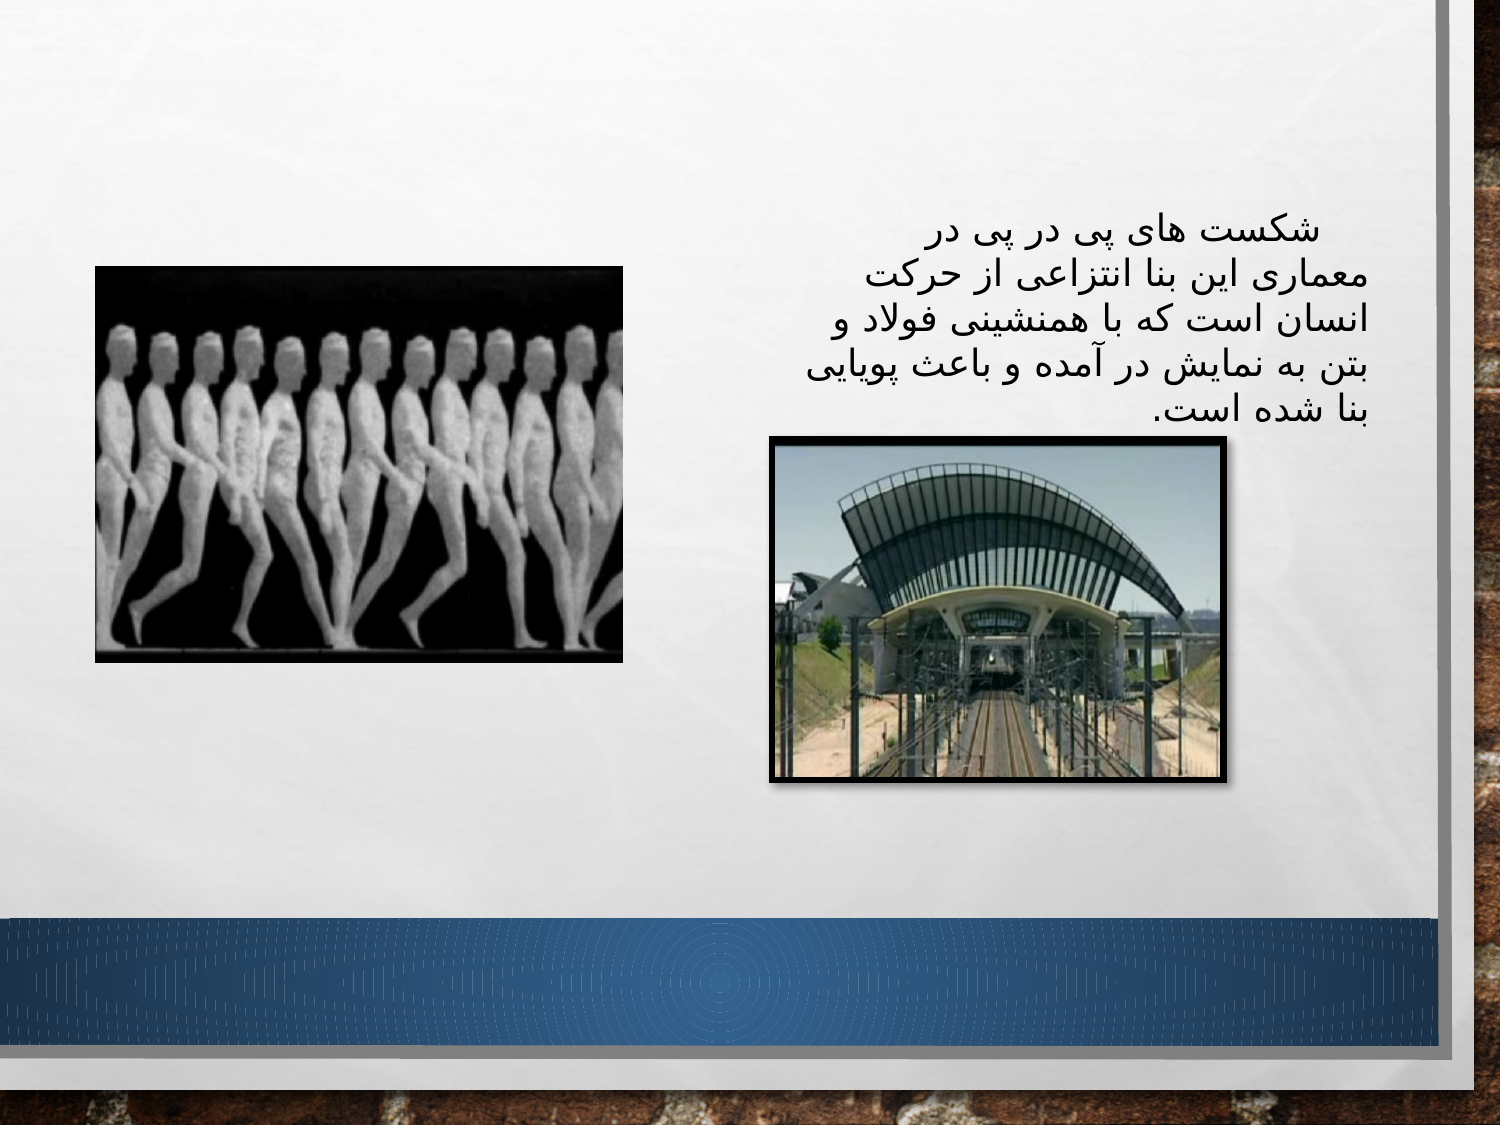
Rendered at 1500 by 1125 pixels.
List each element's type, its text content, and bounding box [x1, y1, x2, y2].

picture [0, 0, 1500, 1125]
picture [95, 266, 624, 663]
text_box شکست های پی در پی در معماری این بنا انتزاعی از حرکت انسان است که با همنشینی فولاد و بتن به نمایش در آمده و باعث پویایی بنا شده است. [786, 196, 1385, 437]
picture [774, 442, 1221, 777]
